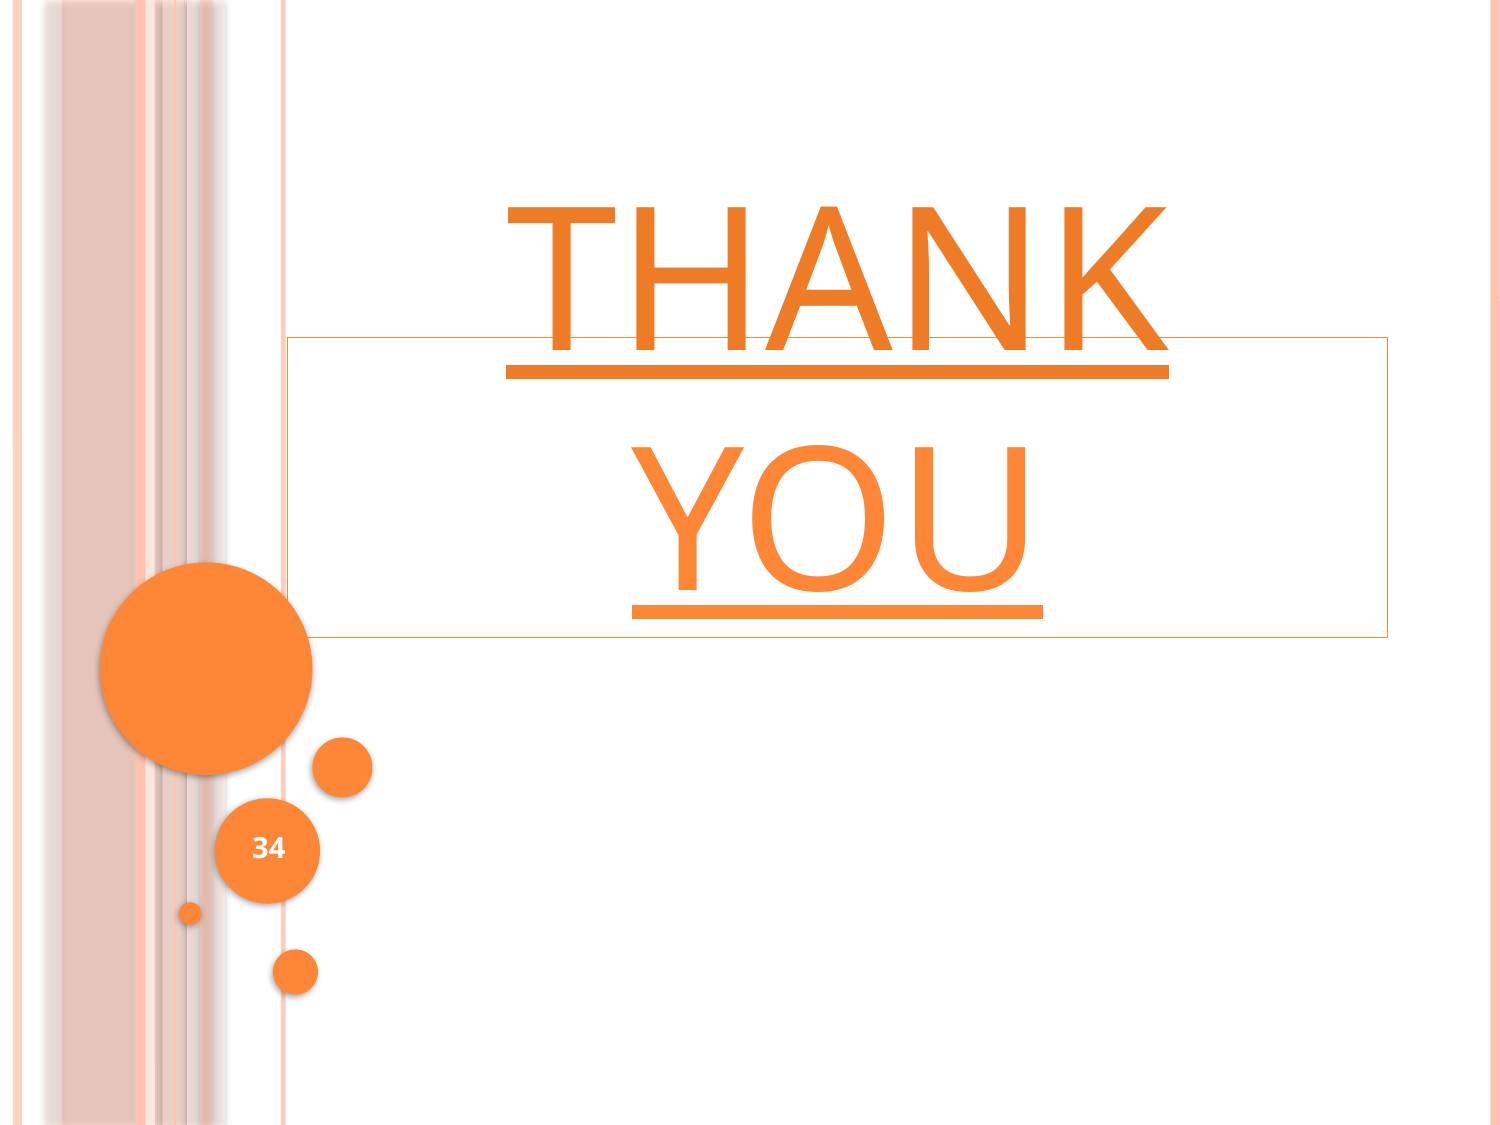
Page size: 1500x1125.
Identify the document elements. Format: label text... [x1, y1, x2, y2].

title Thank You [287, 337, 1388, 638]
slide_number 34 [225, 812, 313, 886]
